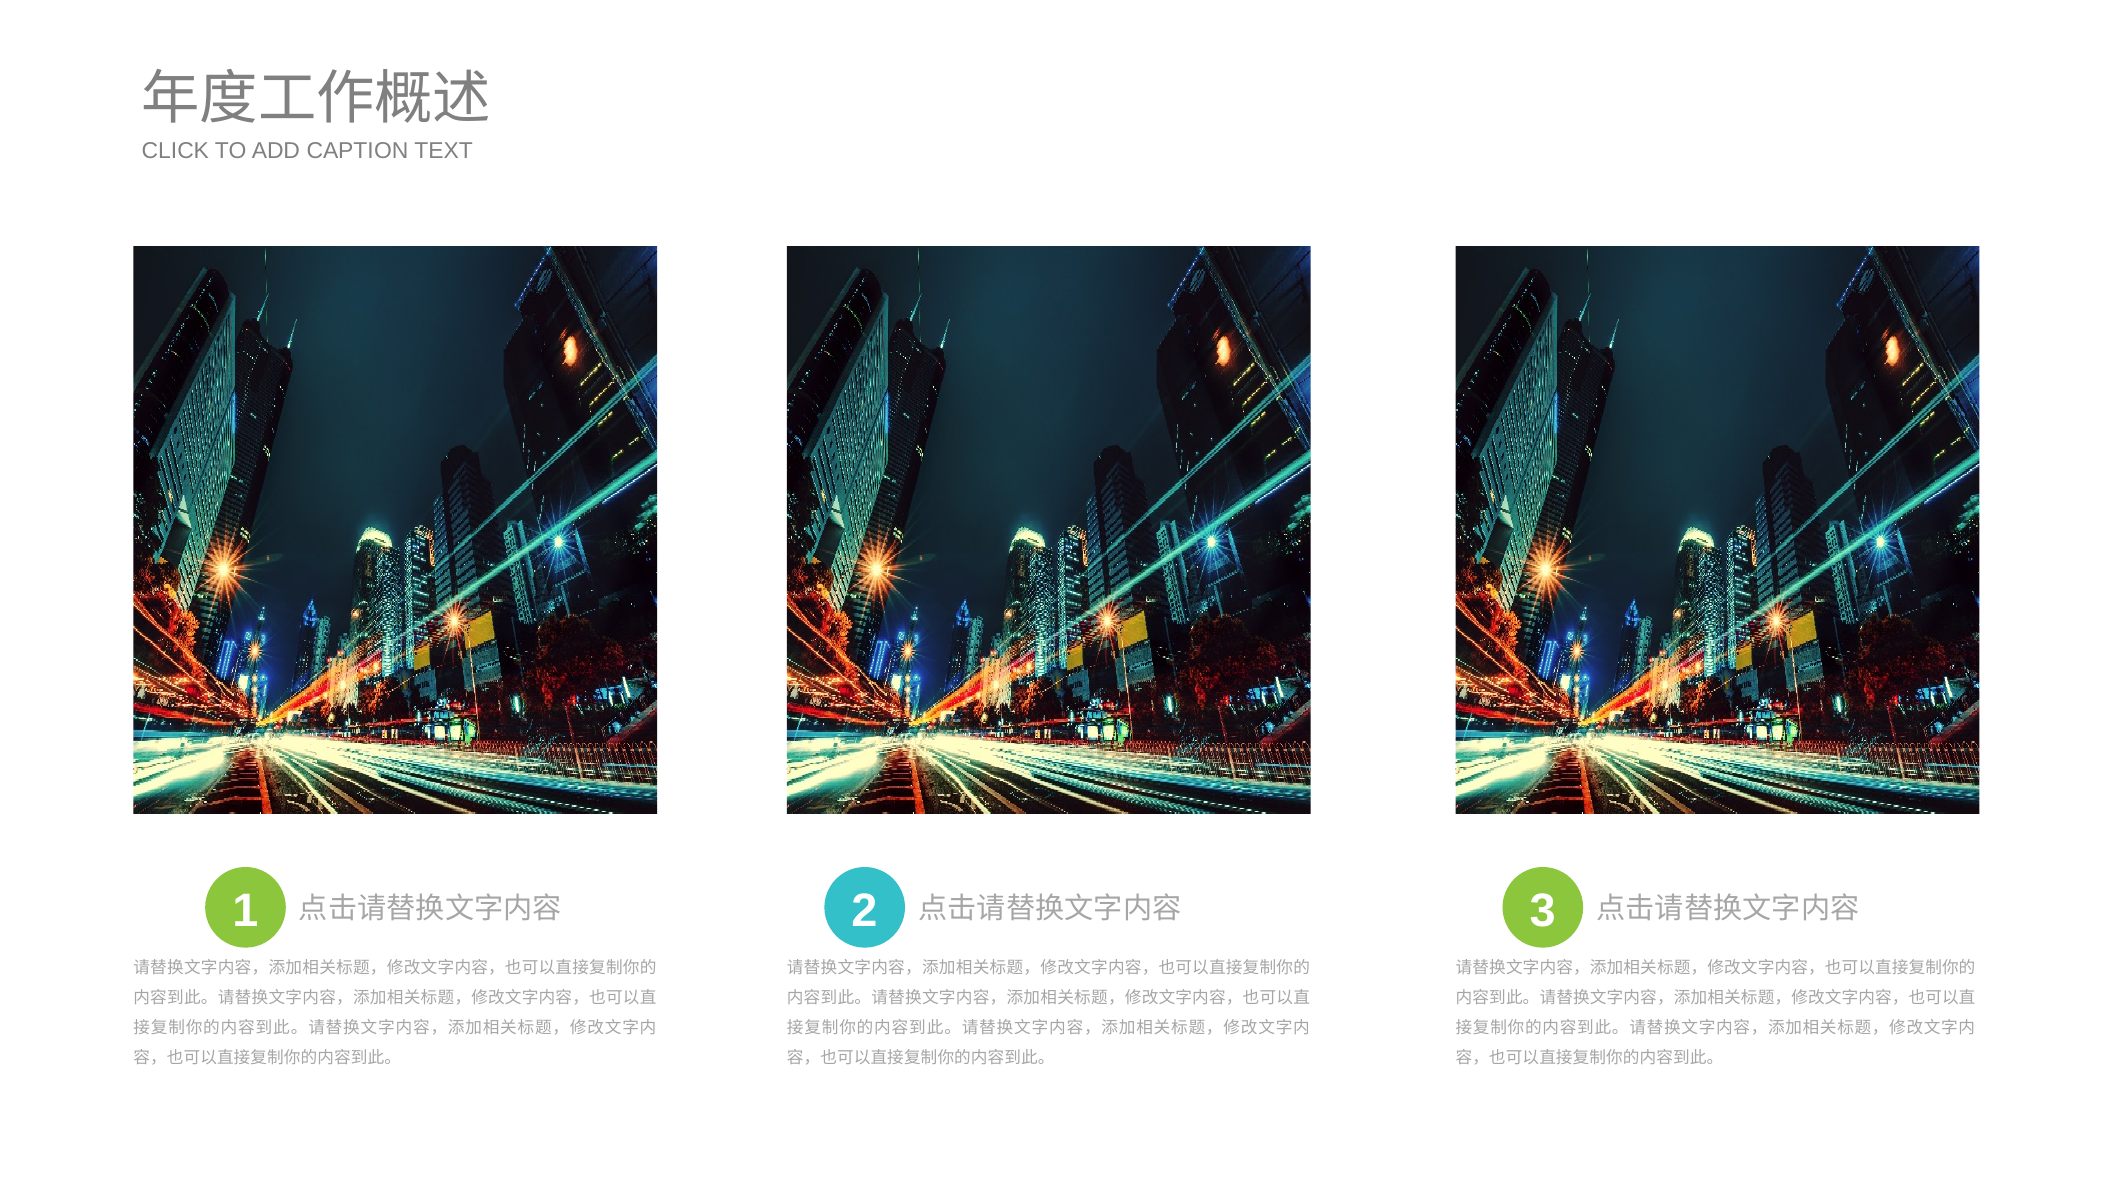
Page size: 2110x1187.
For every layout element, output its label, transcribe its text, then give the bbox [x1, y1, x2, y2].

text_box [1455, 245, 1981, 815]
text_box 2 [823, 865, 907, 946]
text_box 点击请替换文字内容 [1596, 889, 1860, 925]
text_box 3 [1501, 865, 1585, 946]
text_box 点击请替换文字内容 [918, 889, 1182, 925]
text_box 请替换文字内容，添加相关标题，修改文字内容，也可以直接复制你的内容到此。请替换文字内容，添加相关标题，修改文字内容，也可以直接复制你的内容到此。请替换文字内容，添加相关标题，修改文字内容，也可以直接复制你的内容到此。 [133, 946, 658, 1067]
text_box 年度工作概述 [141, 60, 521, 131]
text_box CLICK TO ADD CAPTION TEXT [141, 135, 521, 163]
text_box [786, 245, 1312, 815]
text_box 请替换文字内容，添加相关标题，修改文字内容，也可以直接复制你的内容到此。请替换文字内容，添加相关标题，修改文字内容，也可以直接复制你的内容到此。请替换文字内容，添加相关标题，修改文字内容，也可以直接复制你的内容到此。 [1455, 946, 1976, 1067]
text_box 1 [204, 865, 287, 946]
text_box 请替换文字内容，添加相关标题，修改文字内容，也可以直接复制你的内容到此。请替换文字内容，添加相关标题，修改文字内容，也可以直接复制你的内容到此。请替换文字内容，添加相关标题，修改文字内容，也可以直接复制你的内容到此。 [786, 946, 1311, 1067]
text_box [132, 245, 658, 815]
text_box 点击请替换文字内容 [299, 889, 563, 925]
